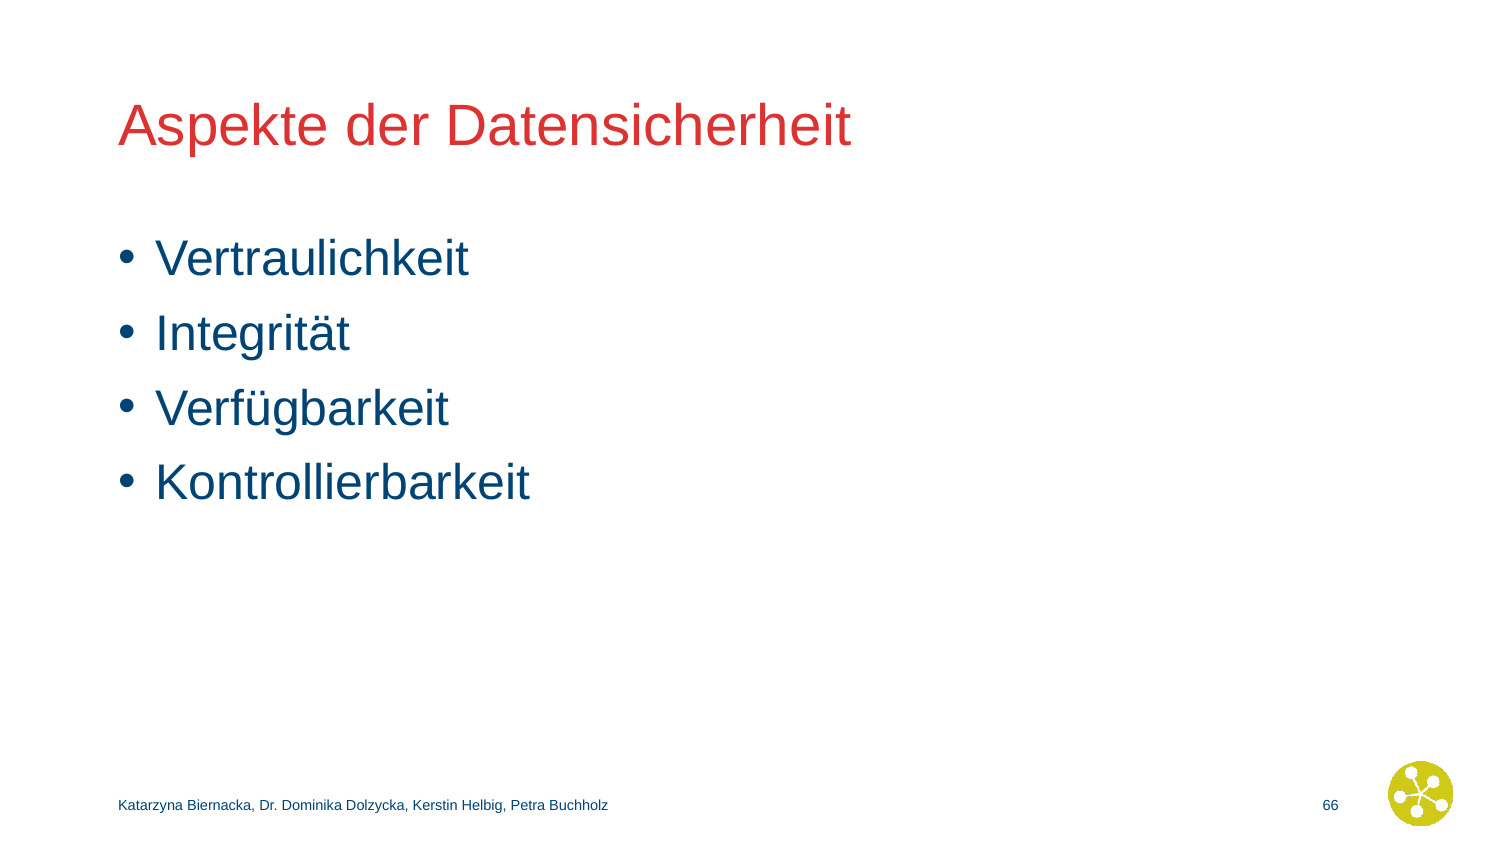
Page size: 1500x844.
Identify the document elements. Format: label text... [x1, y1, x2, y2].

title Aspekte der Datensicherheit [103, 44, 1397, 208]
footer Katarzyna Biernacka, Dr. Dominika Dolzycka, Kerstin Helbig, Petra Buchholz [103, 782, 742, 827]
slide_number 65 [1016, 782, 1354, 827]
picture [1388, 761, 1453, 826]
list Vertraulichkeit Integrität Verfügbarkeit Kontrollierbarkeit [103, 224, 1324, 760]
